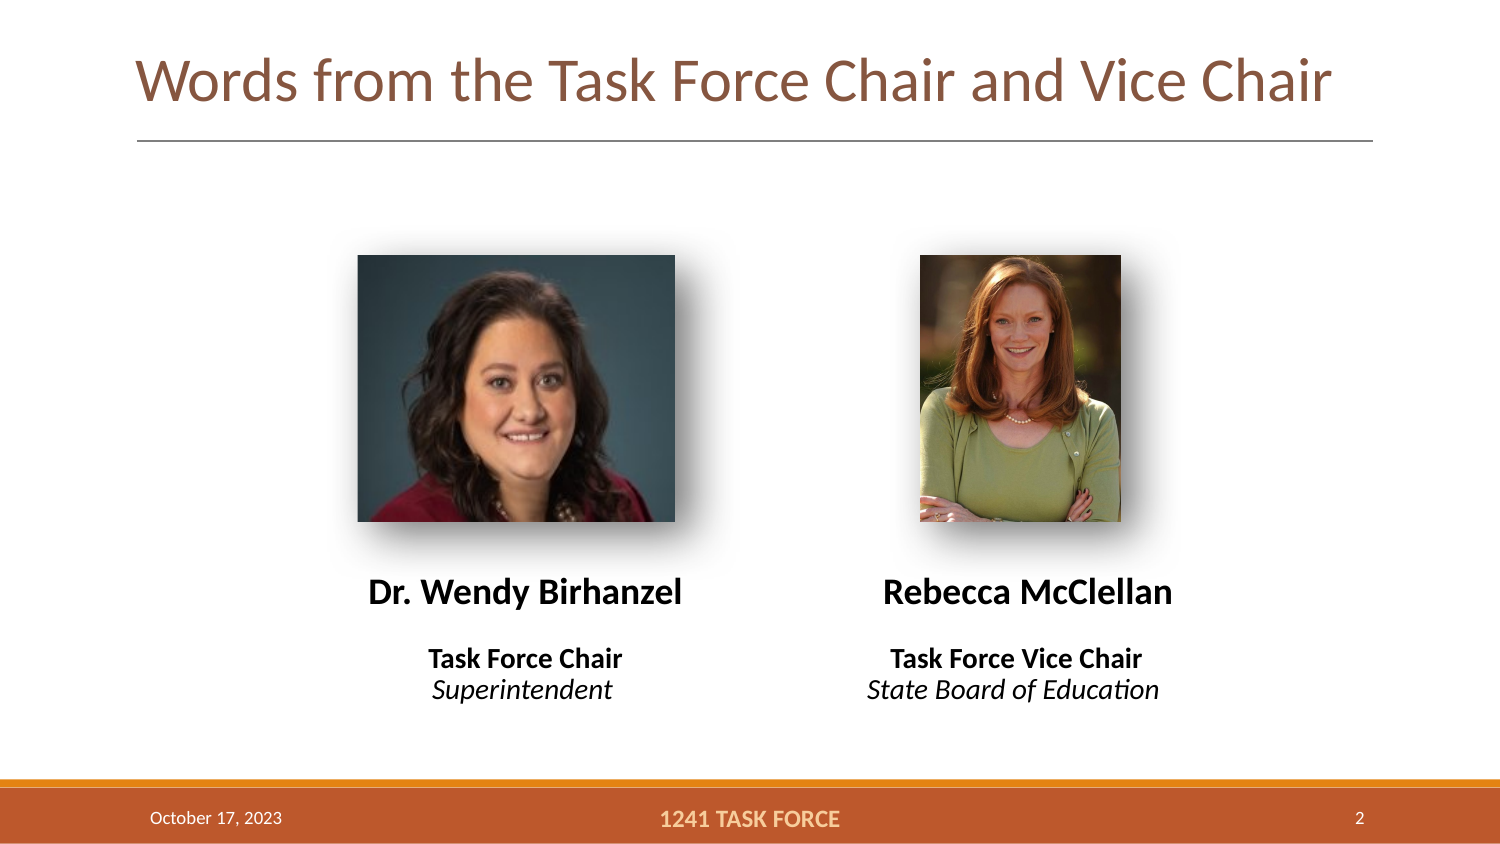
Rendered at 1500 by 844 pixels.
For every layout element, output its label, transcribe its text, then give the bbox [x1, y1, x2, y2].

text_box Task Force Chair Superintendent [307, 628, 745, 722]
picture [357, 255, 676, 522]
slide_number 2 [1218, 794, 1380, 840]
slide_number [135, 794, 440, 840]
text_box Rebecca McClellan [833, 557, 1224, 628]
text_box Task Force Vice Chair State Board of Education [821, 628, 1212, 722]
text_box Dr. Wendy Birhanzel [307, 557, 745, 628]
title Words from the Task Force Chair and Vice Chair [135, 35, 1373, 131]
footer 1241 TASK FORCE [453, 794, 1047, 840]
picture [919, 255, 1121, 522]
